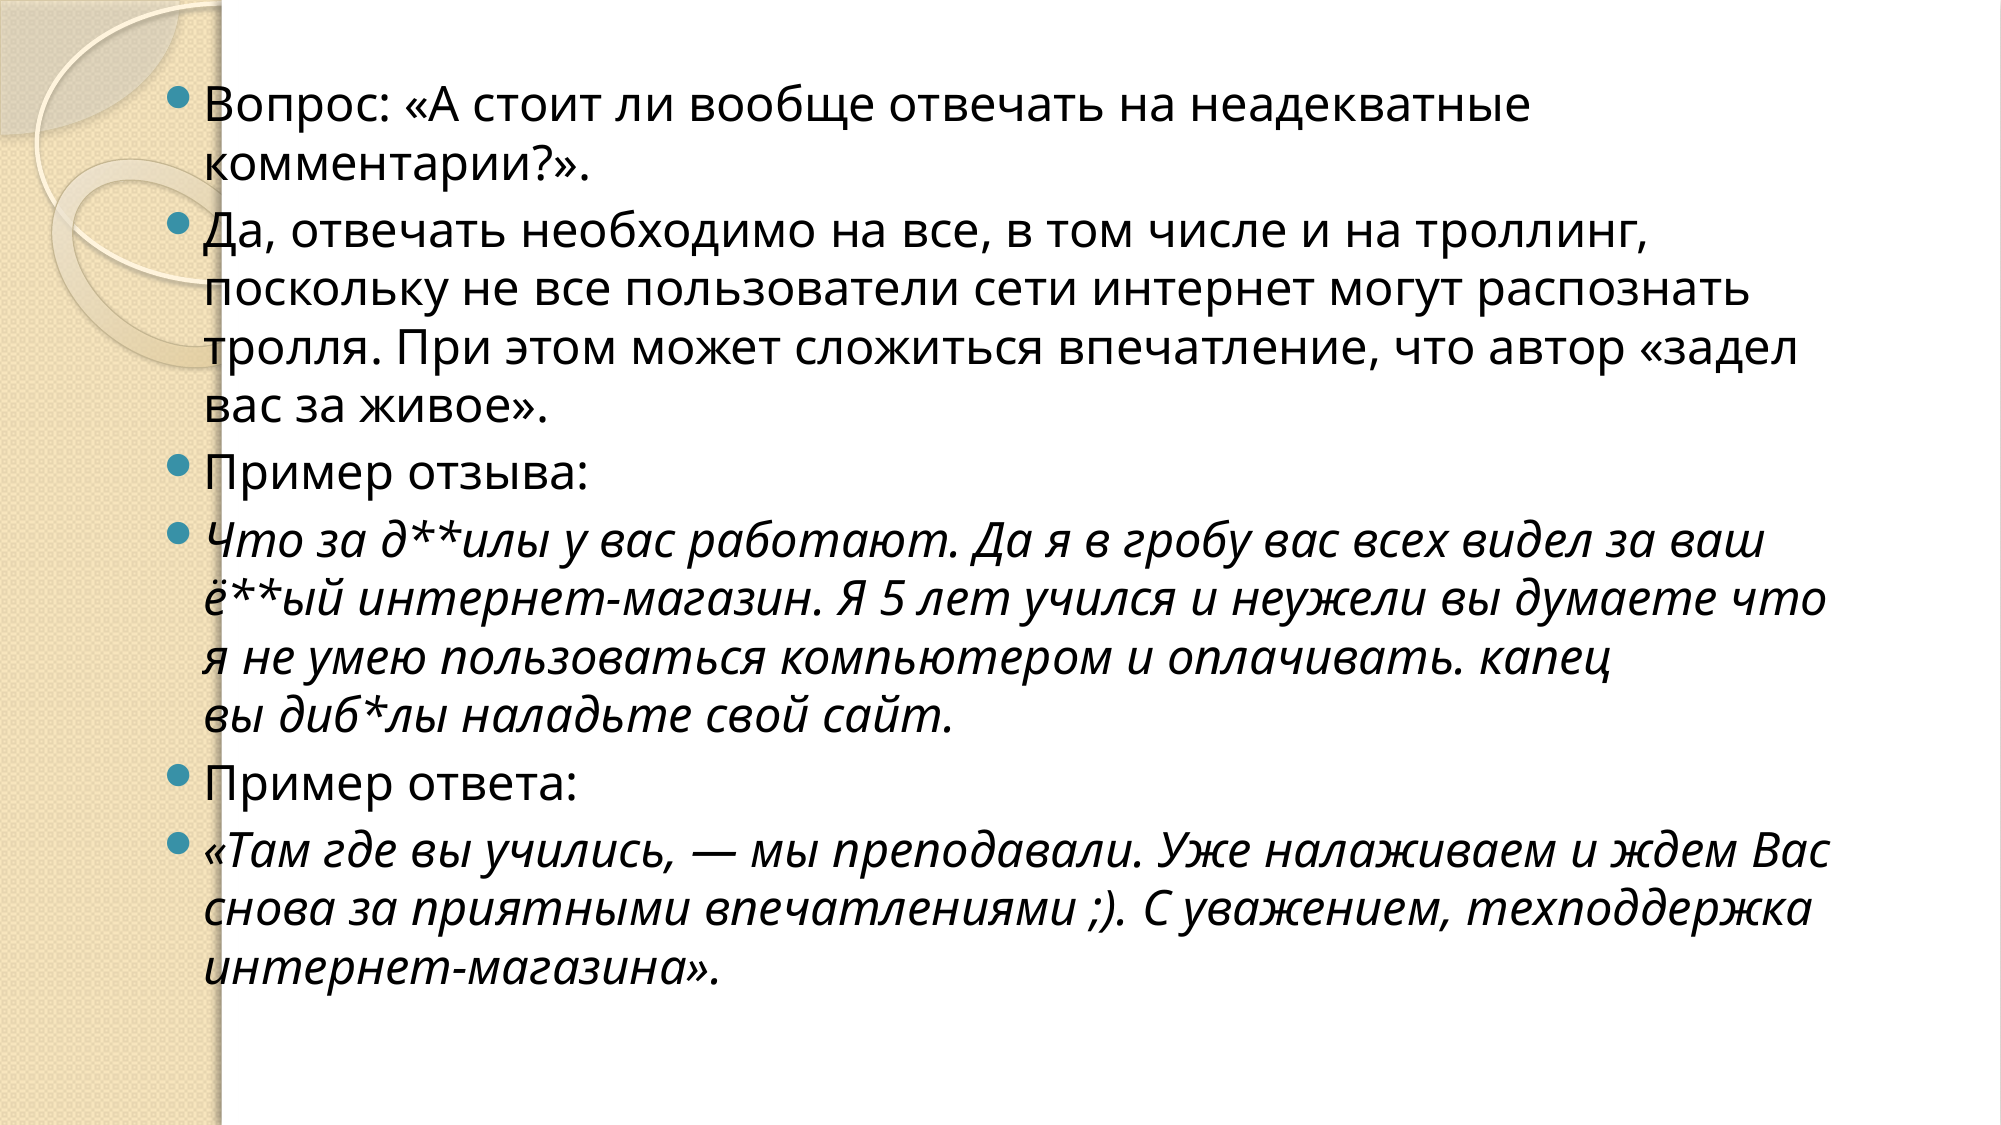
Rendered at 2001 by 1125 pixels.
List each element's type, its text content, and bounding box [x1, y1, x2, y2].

list Вопрос: «А стоит ли вообще отвечать на неадекватные комментарии?». Да, отвечать необходимо на все, в том числе и на троллинг, поскольку не все пользователи сети интернет могут распознать тролля. При этом может сложиться впечатление, что автор «задел вас за живое». Пример отзыва: Что за д**илы у вас работают. Да я в гробу вас всех видел за ваш ё**ый интернет-магазин. Я 5 лет учился и неужели вы думаете что я не умею пользоваться компьютером и оплачивать. капец вы диб*лы наладьте свой сайт. Пример ответа: «Там где вы учились, — мы преподавали. Уже налаживаем и ждем Вас снова за приятными впечатлениями ;). С уважением, техподдержка интернет-магазина». [137, 65, 1863, 1014]
